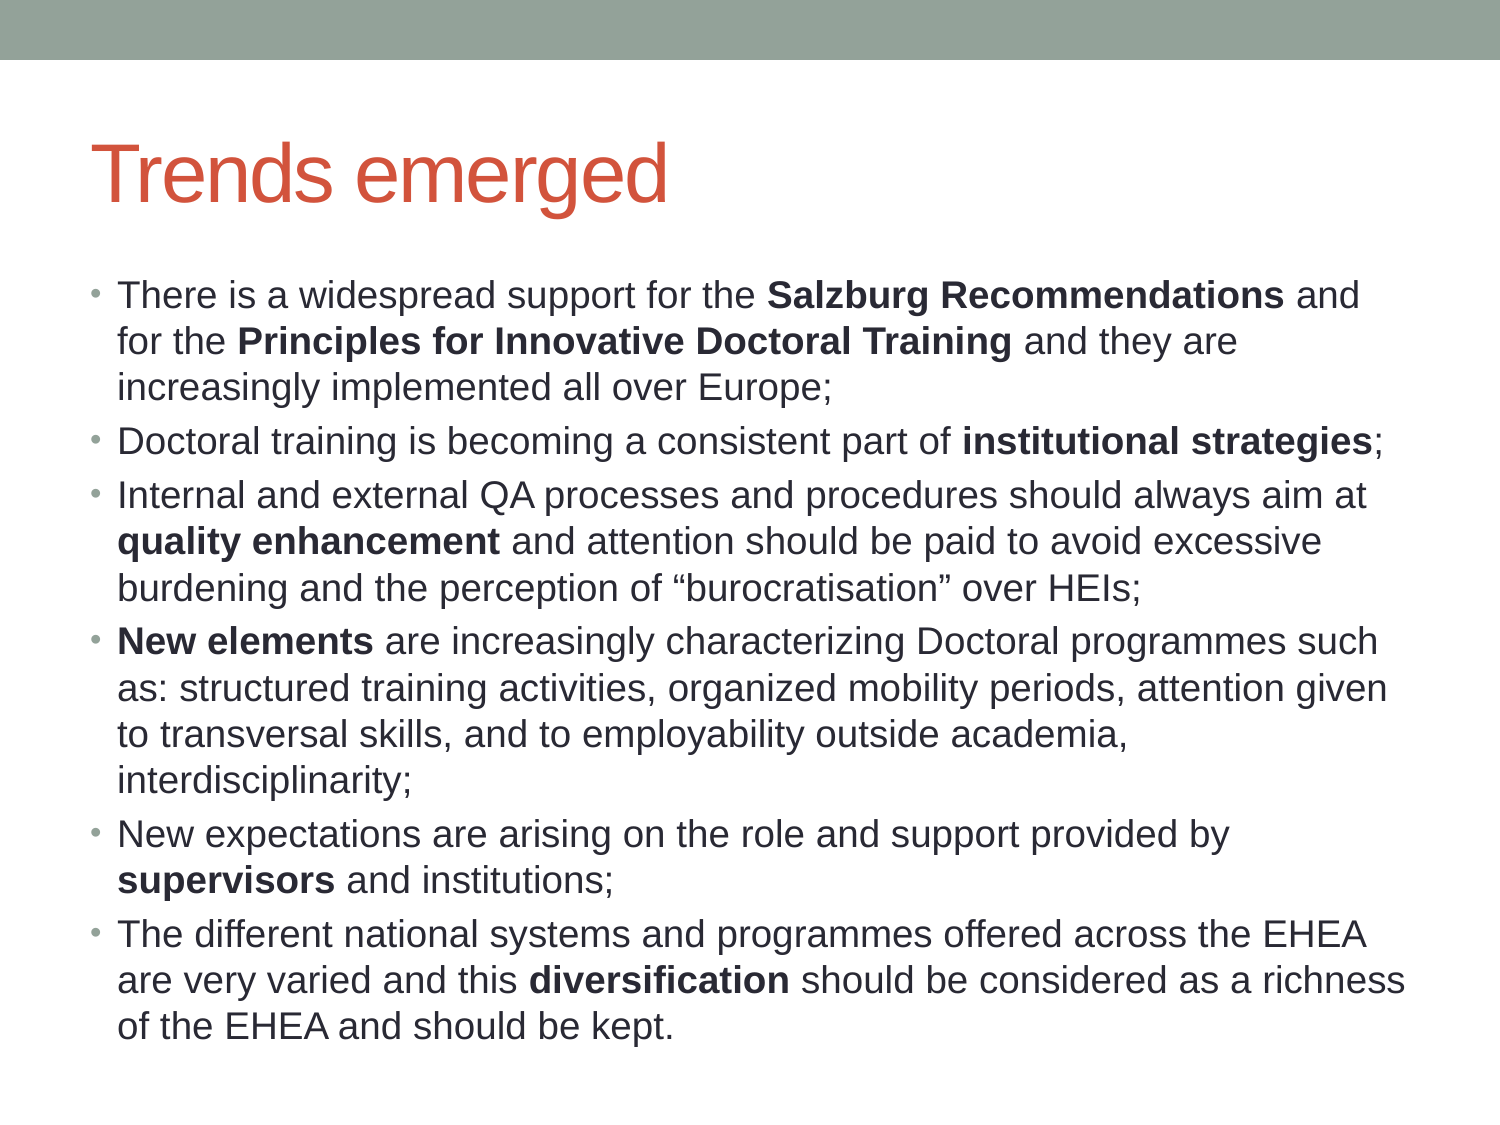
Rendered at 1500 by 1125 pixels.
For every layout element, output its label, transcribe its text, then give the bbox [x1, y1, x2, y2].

list There is a widespread support for the Salzburg Recommendations and for the Principles for Innovative Doctoral Training and they are increasingly implemented all over Europe; Doctoral training is becoming a consistent part of institutional strategies; Internal and external QA processes and procedures should always aim at quality enhancement and attention should be paid to avoid excessive burdening and the perception of “burocratisation” over HEIs; New elements are increasingly characterizing Doctoral programmes such as: structured training activities, organized mobility periods, attention given to transversal skills, and to employability outside academia, interdisciplinarity; New expectations are arising on the role and support provided by supervisors and institutions; The different national systems and programmes offered across the EHEA are very varied and this diversification should be considered as a richness of the EHEA and should be kept. [75, 262, 1425, 1063]
title Trends emerged [75, 87, 1425, 250]
